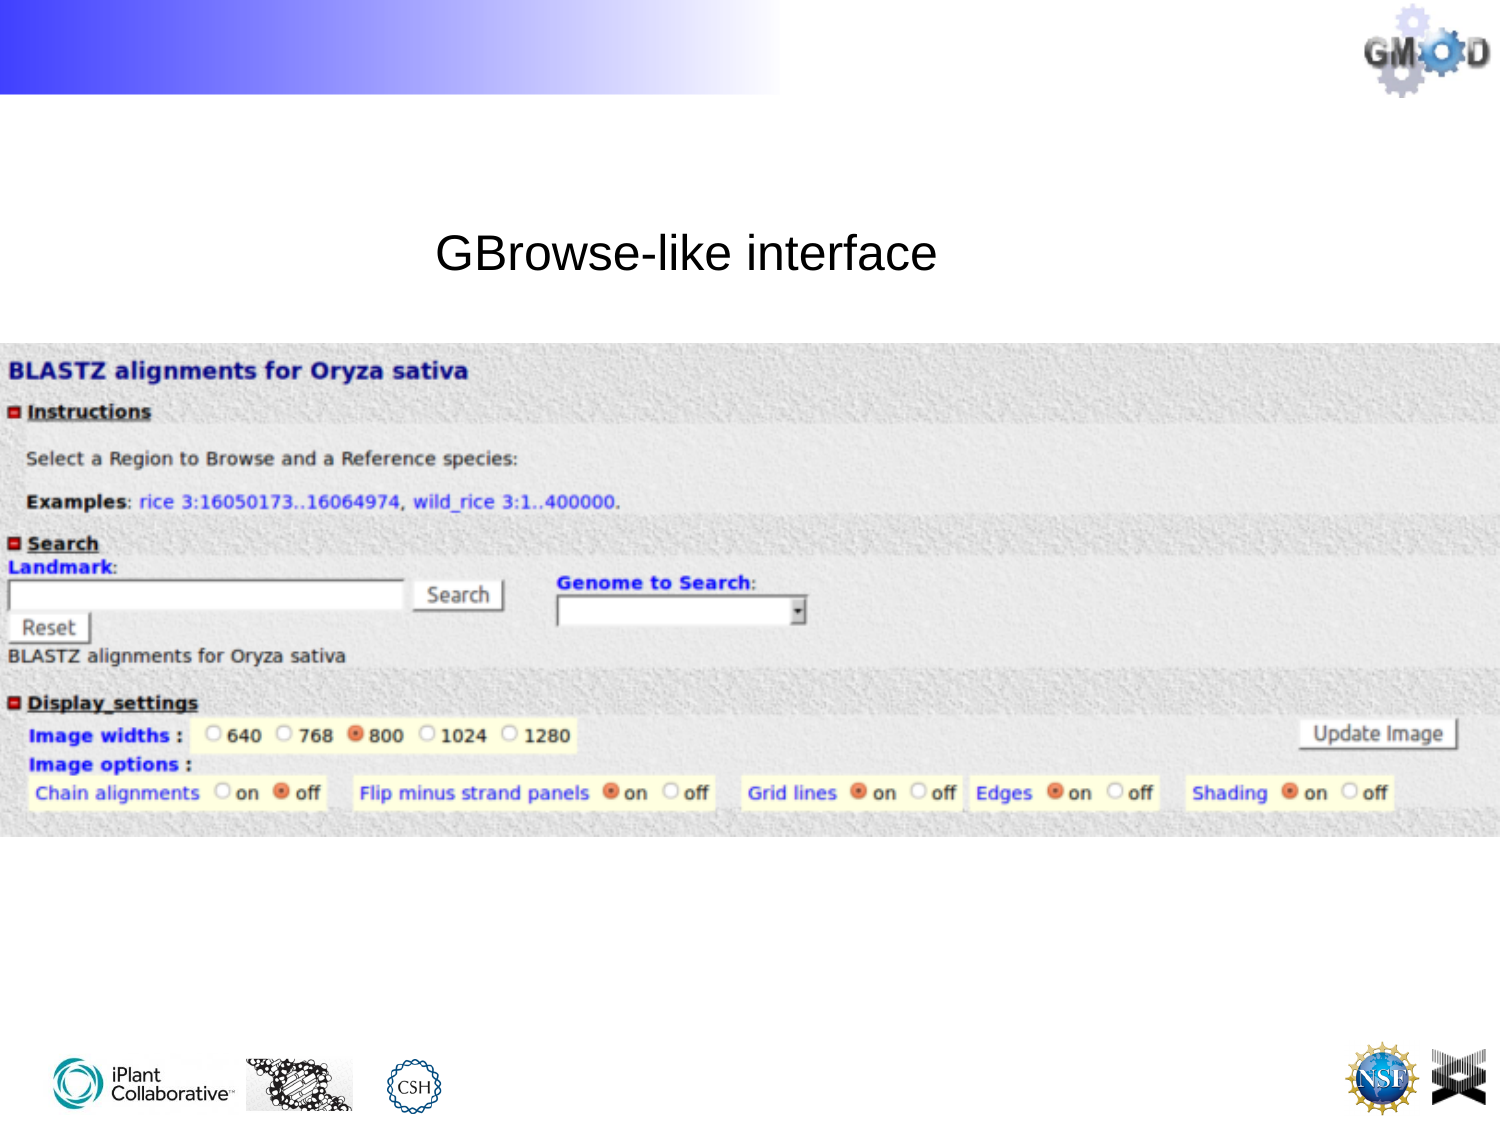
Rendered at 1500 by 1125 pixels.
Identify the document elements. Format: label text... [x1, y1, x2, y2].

text_box GBrowse-like interface [420, 212, 953, 289]
picture [246, 1056, 353, 1113]
picture [382, 1054, 442, 1116]
picture [39, 1053, 240, 1115]
picture [1431, 1049, 1487, 1105]
picture [1344, 1040, 1420, 1116]
picture [0, 343, 1500, 837]
